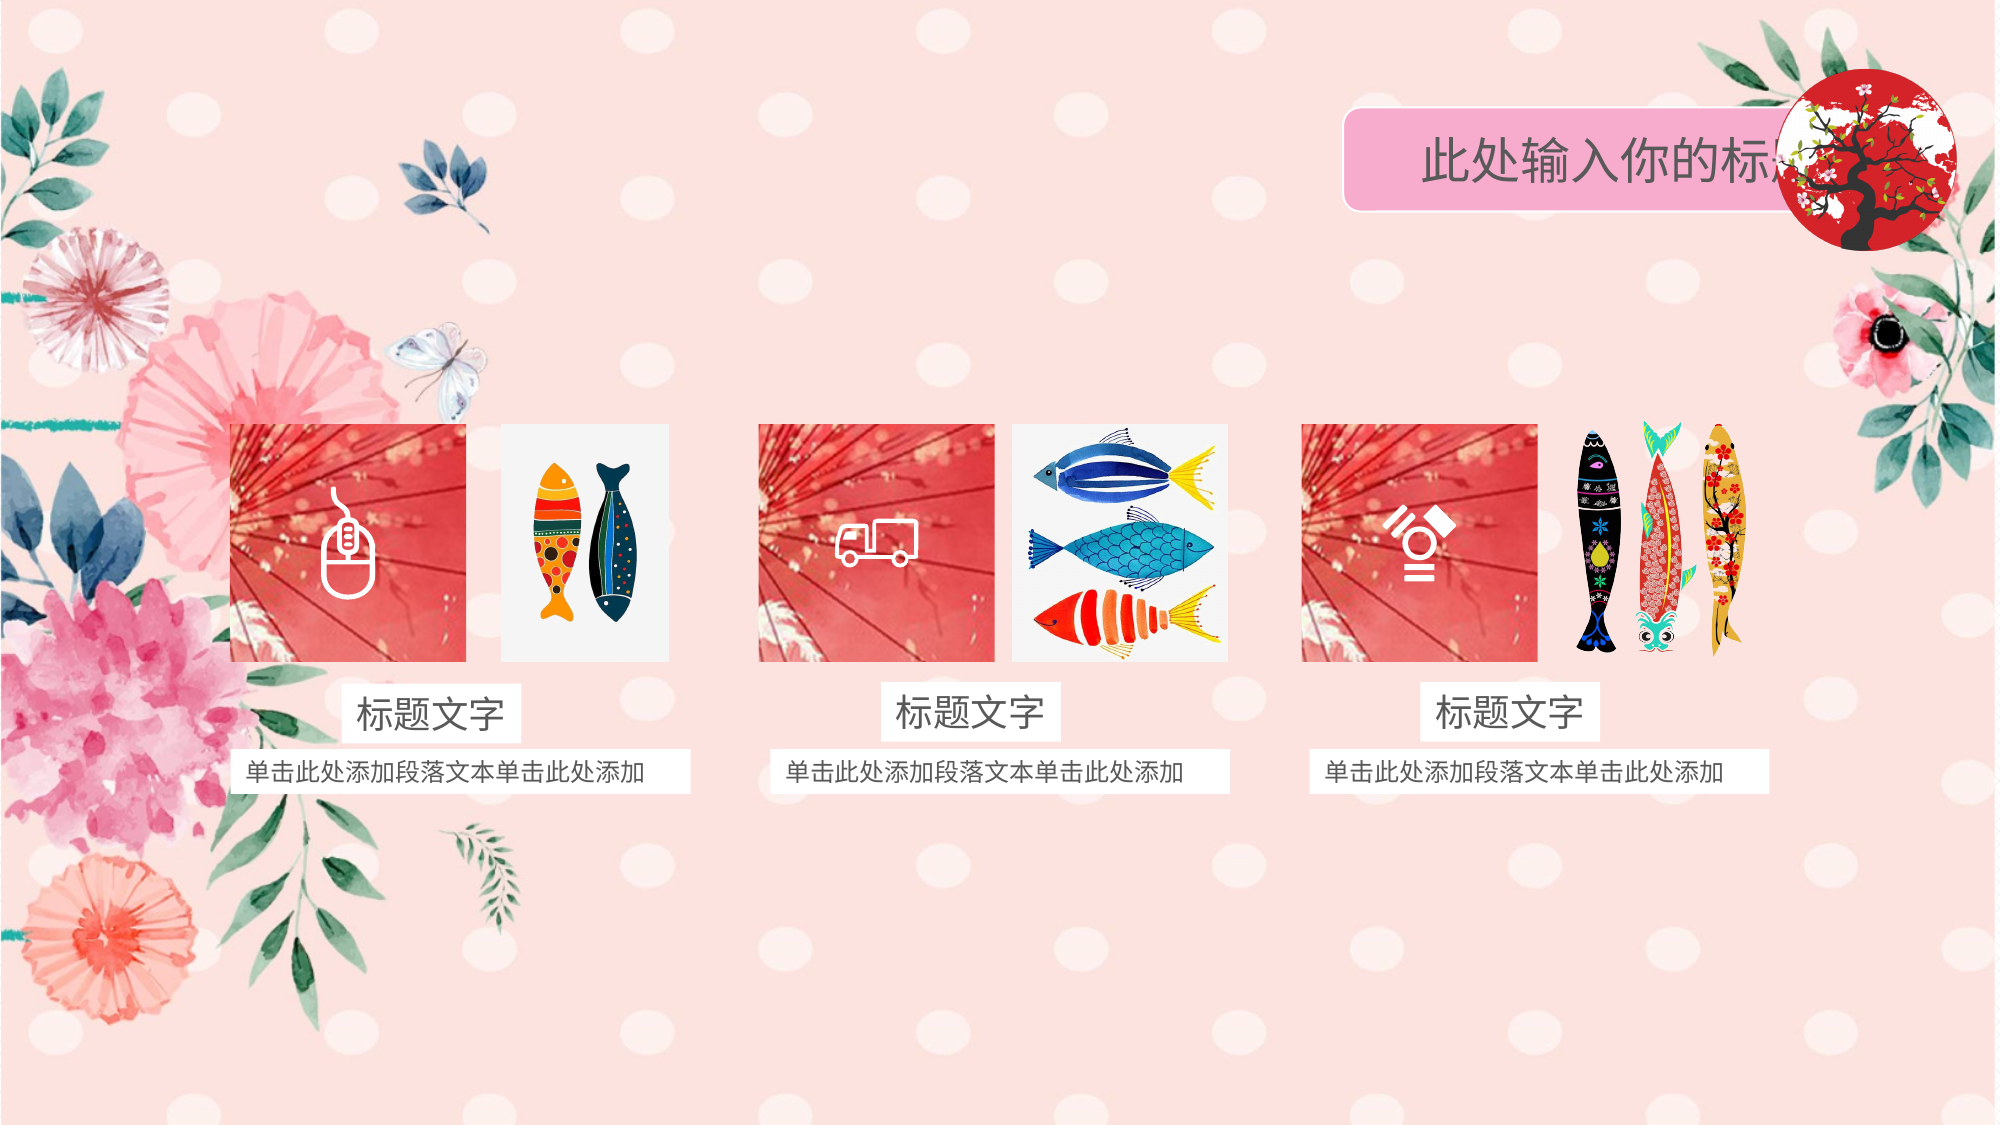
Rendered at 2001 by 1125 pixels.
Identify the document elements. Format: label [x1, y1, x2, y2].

text_box [230, 683, 691, 795]
text_box [1343, 40, 2000, 279]
text_box [1301, 418, 1747, 662]
text_box [1309, 681, 1770, 795]
text_box [758, 424, 1228, 662]
picture [3, 0, 1993, 1125]
text_box [770, 681, 1231, 795]
text_box [229, 424, 669, 662]
